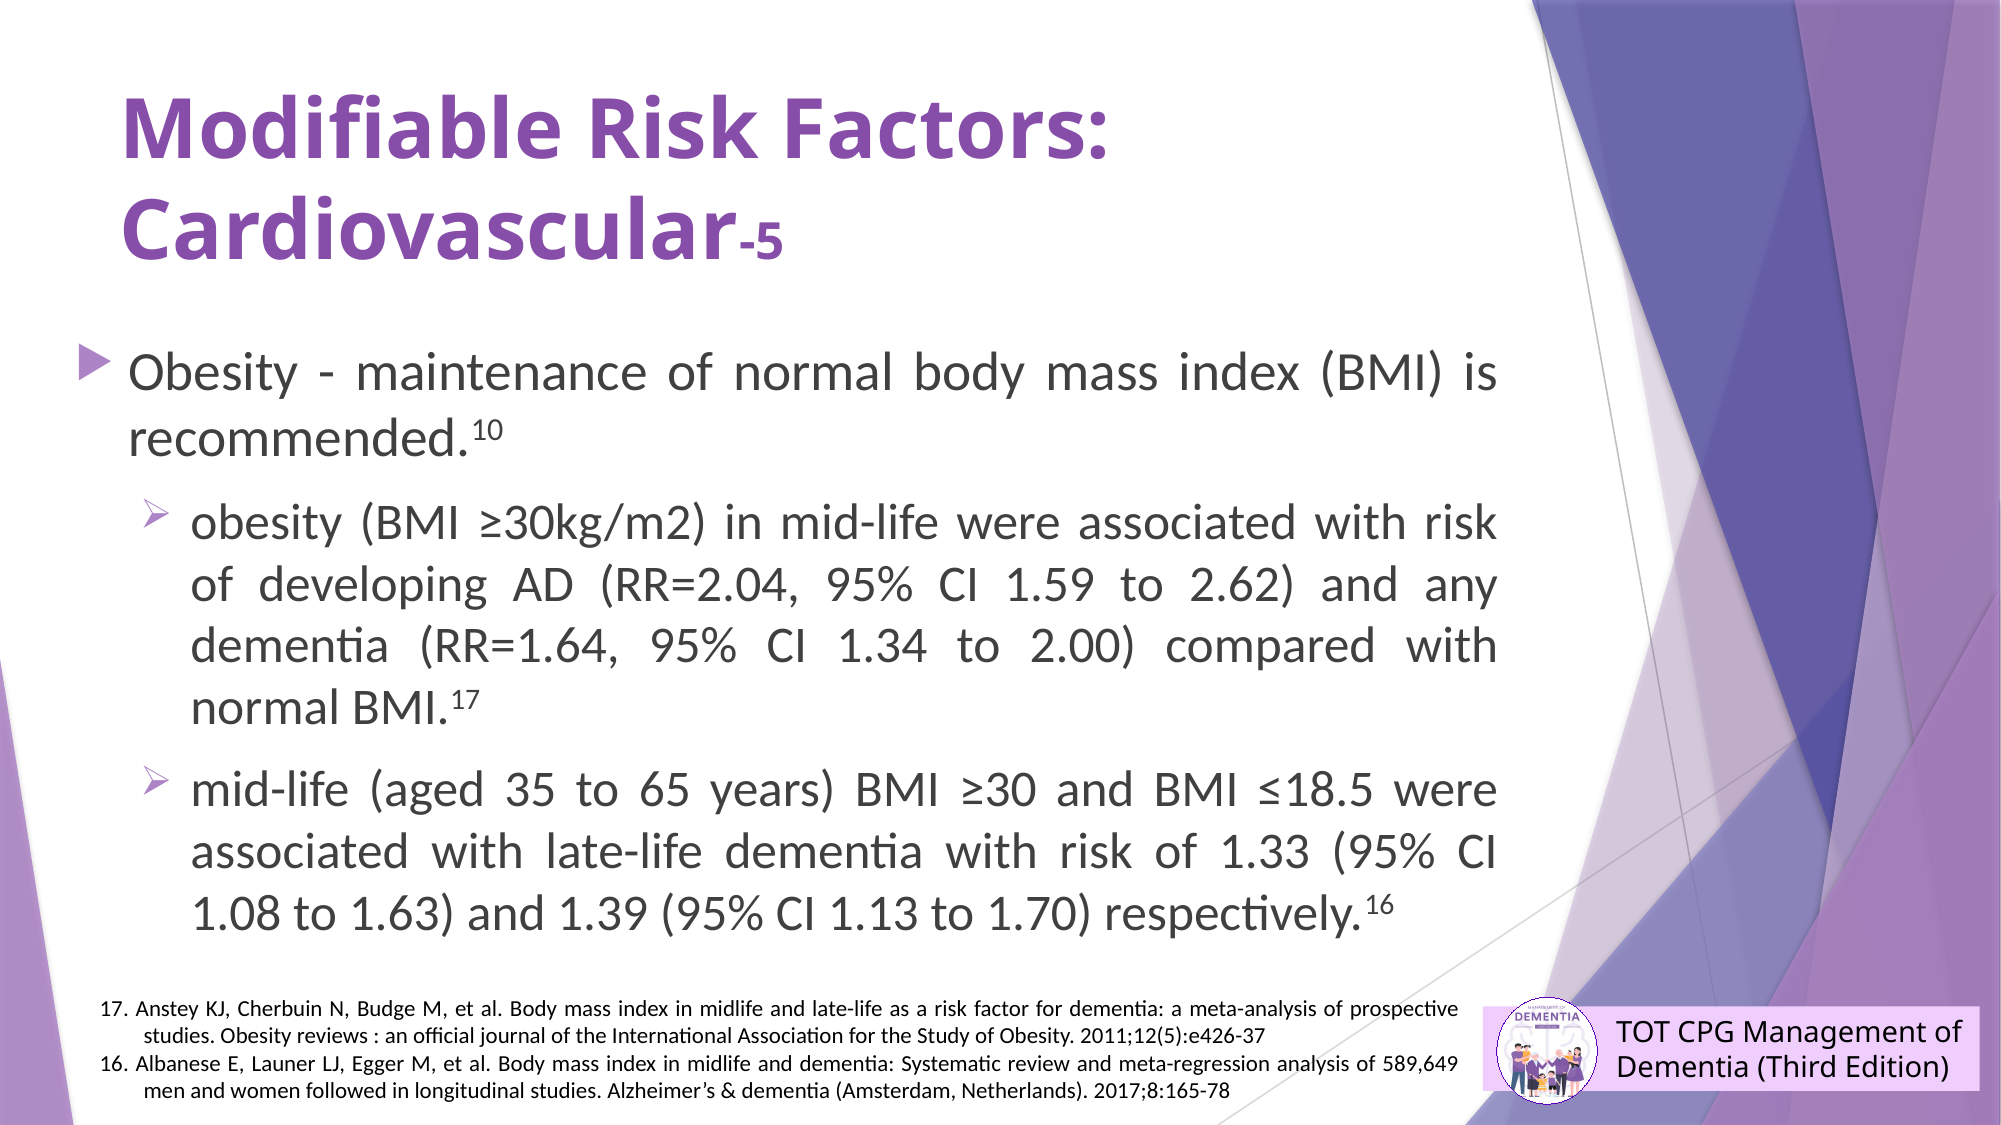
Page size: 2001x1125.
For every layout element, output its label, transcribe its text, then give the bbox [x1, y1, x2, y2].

title Modifiable Risk Factors: Cardiovascular-5 [104, 67, 1515, 285]
list Obesity - maintenance of normal body mass index (BMI) is recommended.10 obesity (BMI ≥30kg/m2) in mid-life were associated with risk of developing AD (RR=2.04, 95% CI 1.59 to 2.62) and any dementia (RR=1.64, 95% CI 1.34 to 2.00) compared with normal BMI.17 mid-life (aged 35 to 65 years) BMI ≥30 and BMI ≤18.5 were associated with late-life dementia with risk of 1.33 (95% CI 1.08 to 1.63) and 1.39 (95% CI 1.13 to 1.70) respectively.16 [59, 327, 1515, 953]
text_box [1482, 996, 1981, 1105]
text_box 17. Anstey KJ, Cherbuin N, Budge M, et al. Body mass index in midlife and late-life as a risk factor for dementia: a meta-analysis of prospective studies. Obesity reviews : an official journal of the International Association for the Study of Obesity. 2011;12(5):e426-37 16. Albanese E, Launer LJ, Egger M, et al. Body mass index in midlife and dementia: Systematic review and meta-regression analysis of 589,649 men and women followed in longitudinal studies. Alzheimer’s & dementia (Amsterdam, Netherlands). 2017;8:165-78 [84, 986, 1476, 1111]
